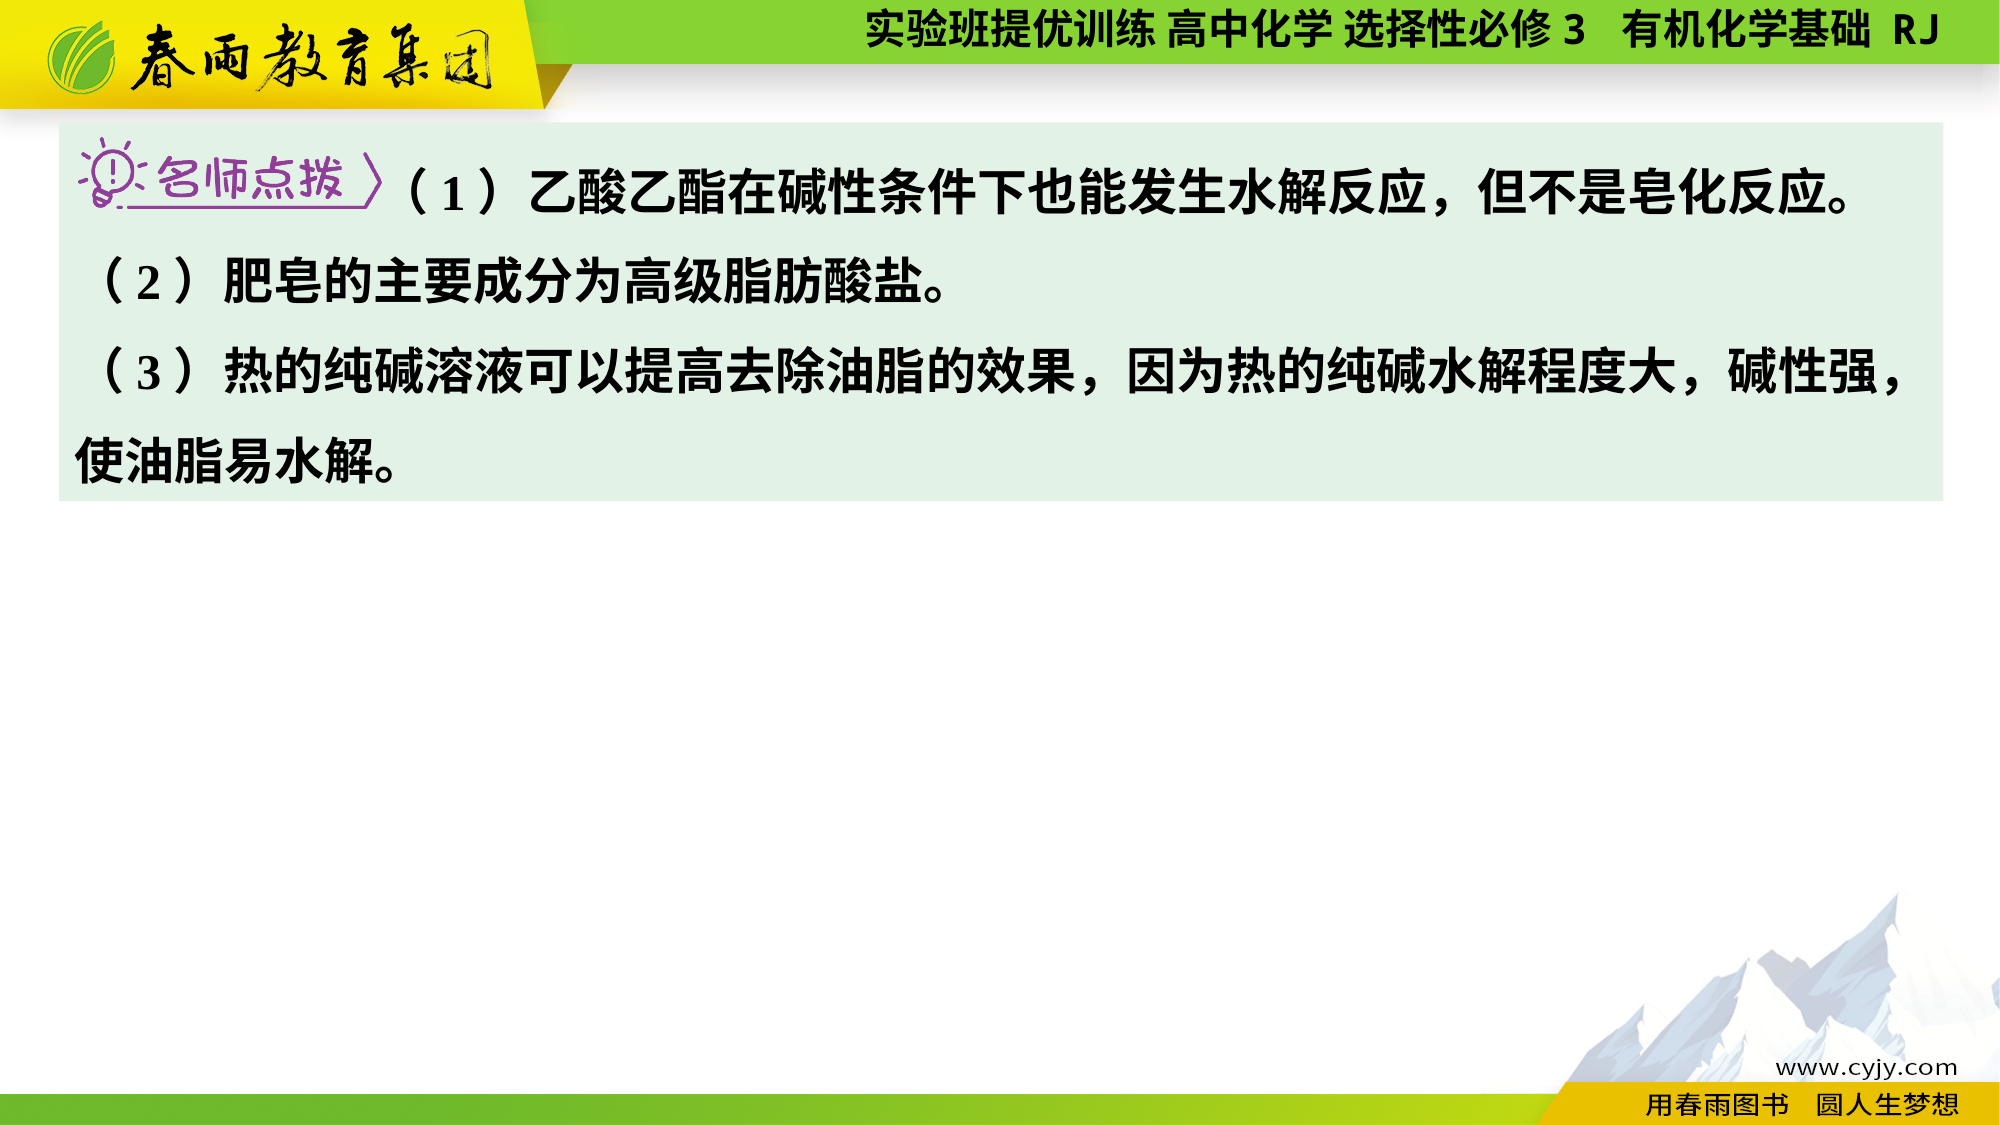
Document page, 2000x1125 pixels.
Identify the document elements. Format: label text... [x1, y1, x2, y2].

list （1）乙酸乙酯在碱性条件下也能发生水解反应，但不是皂化反应。 （2）肥皂的主要成分为高级脂肪酸盐。 （3）热的纯碱溶液可以提高去除油脂的效果，因为热的纯碱水解程度大，碱性强，使油脂易水解。 [59, 122, 1944, 502]
picture [0, 0, 2000, 1125]
